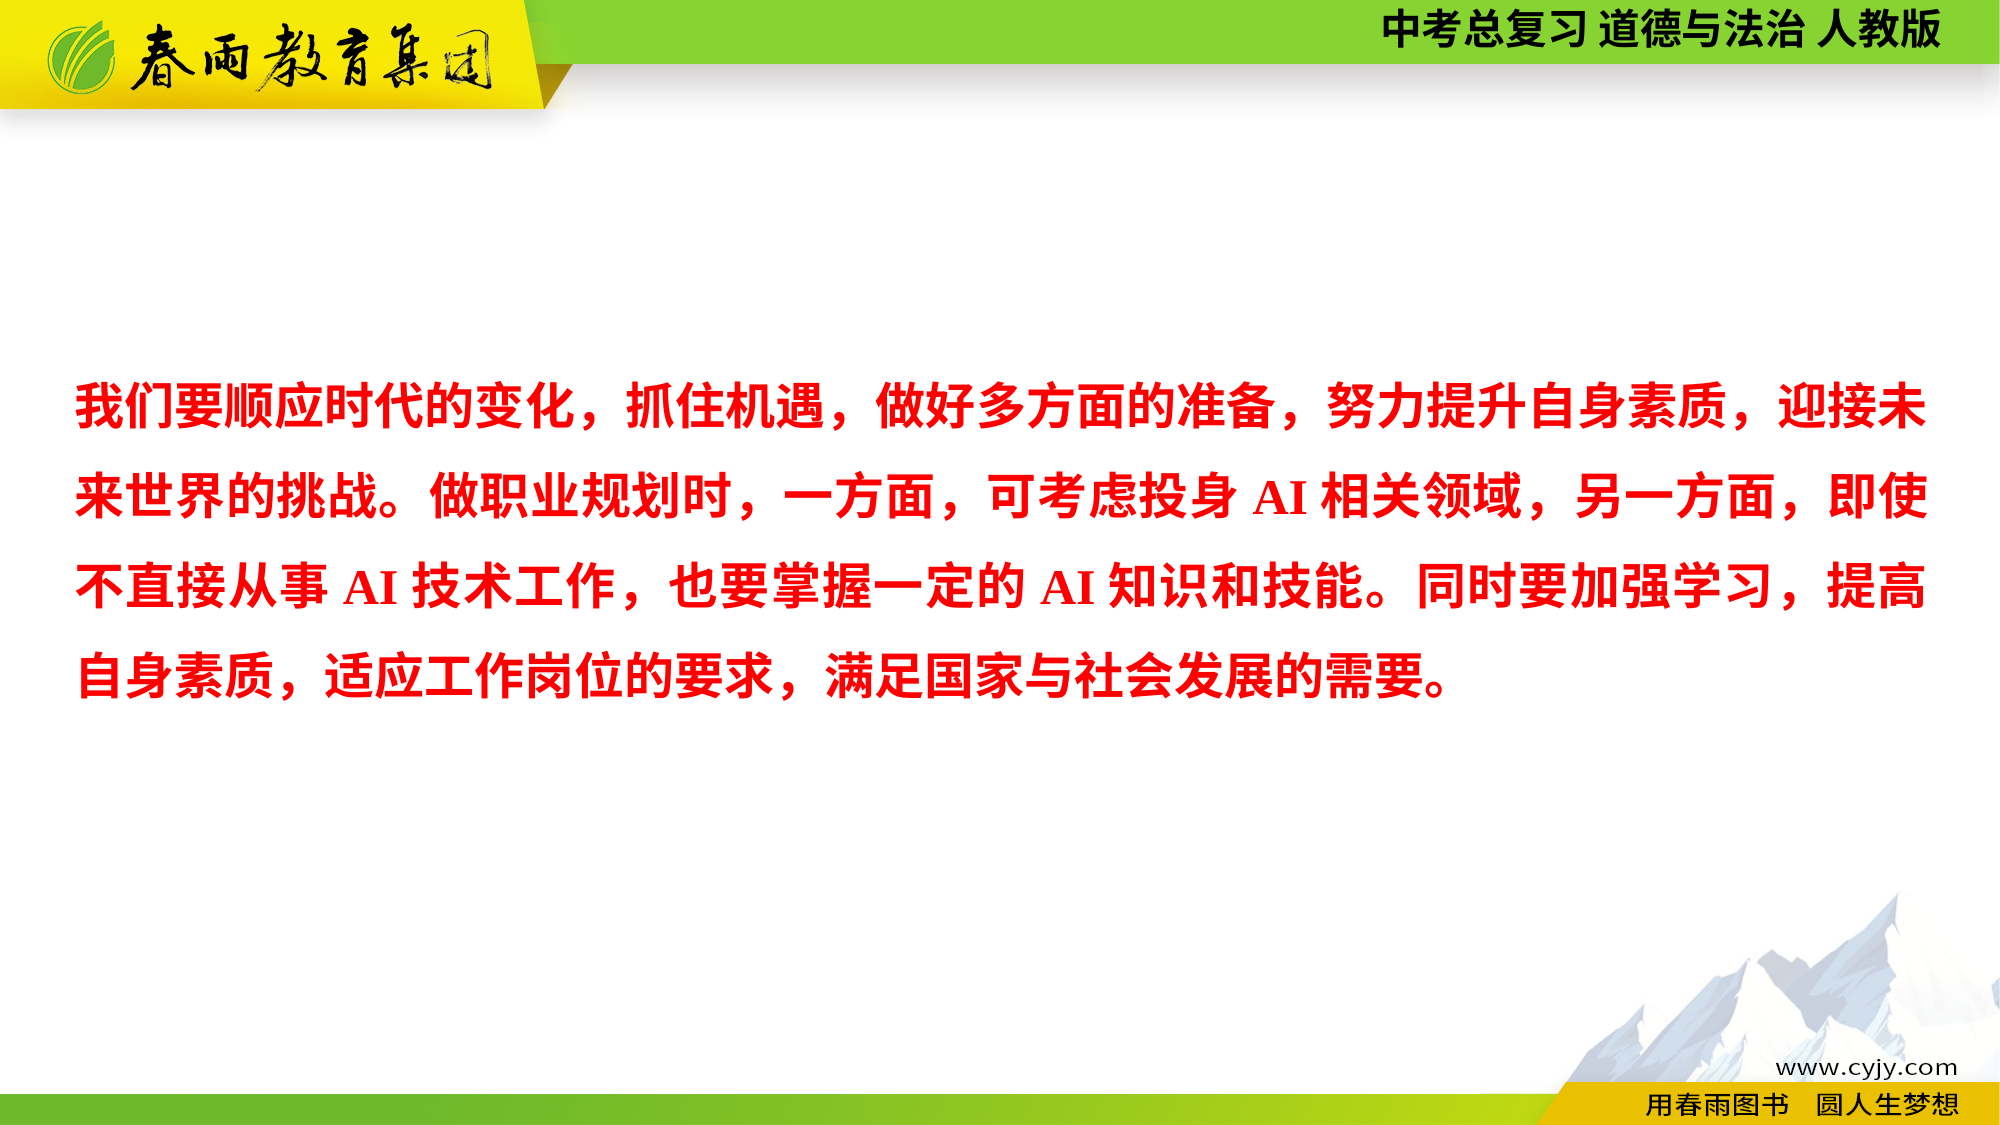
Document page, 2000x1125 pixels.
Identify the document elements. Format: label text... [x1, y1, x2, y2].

list 我们要顺应时代的变化，抓住机遇，做好多方面的准备，努力提升自身素质，迎接未来世界的挑战。做职业规划时，一方面，可考虑投身AI相关领域，另一方面，即使不直接从事AI技术工作，也要掌握一定的AI知识和技能。同时要加强学习，提高自身素质，适应工作岗位的要求，满足国家与社会发展的需要。 [59, 337, 1944, 705]
picture [0, 0, 2000, 1125]
